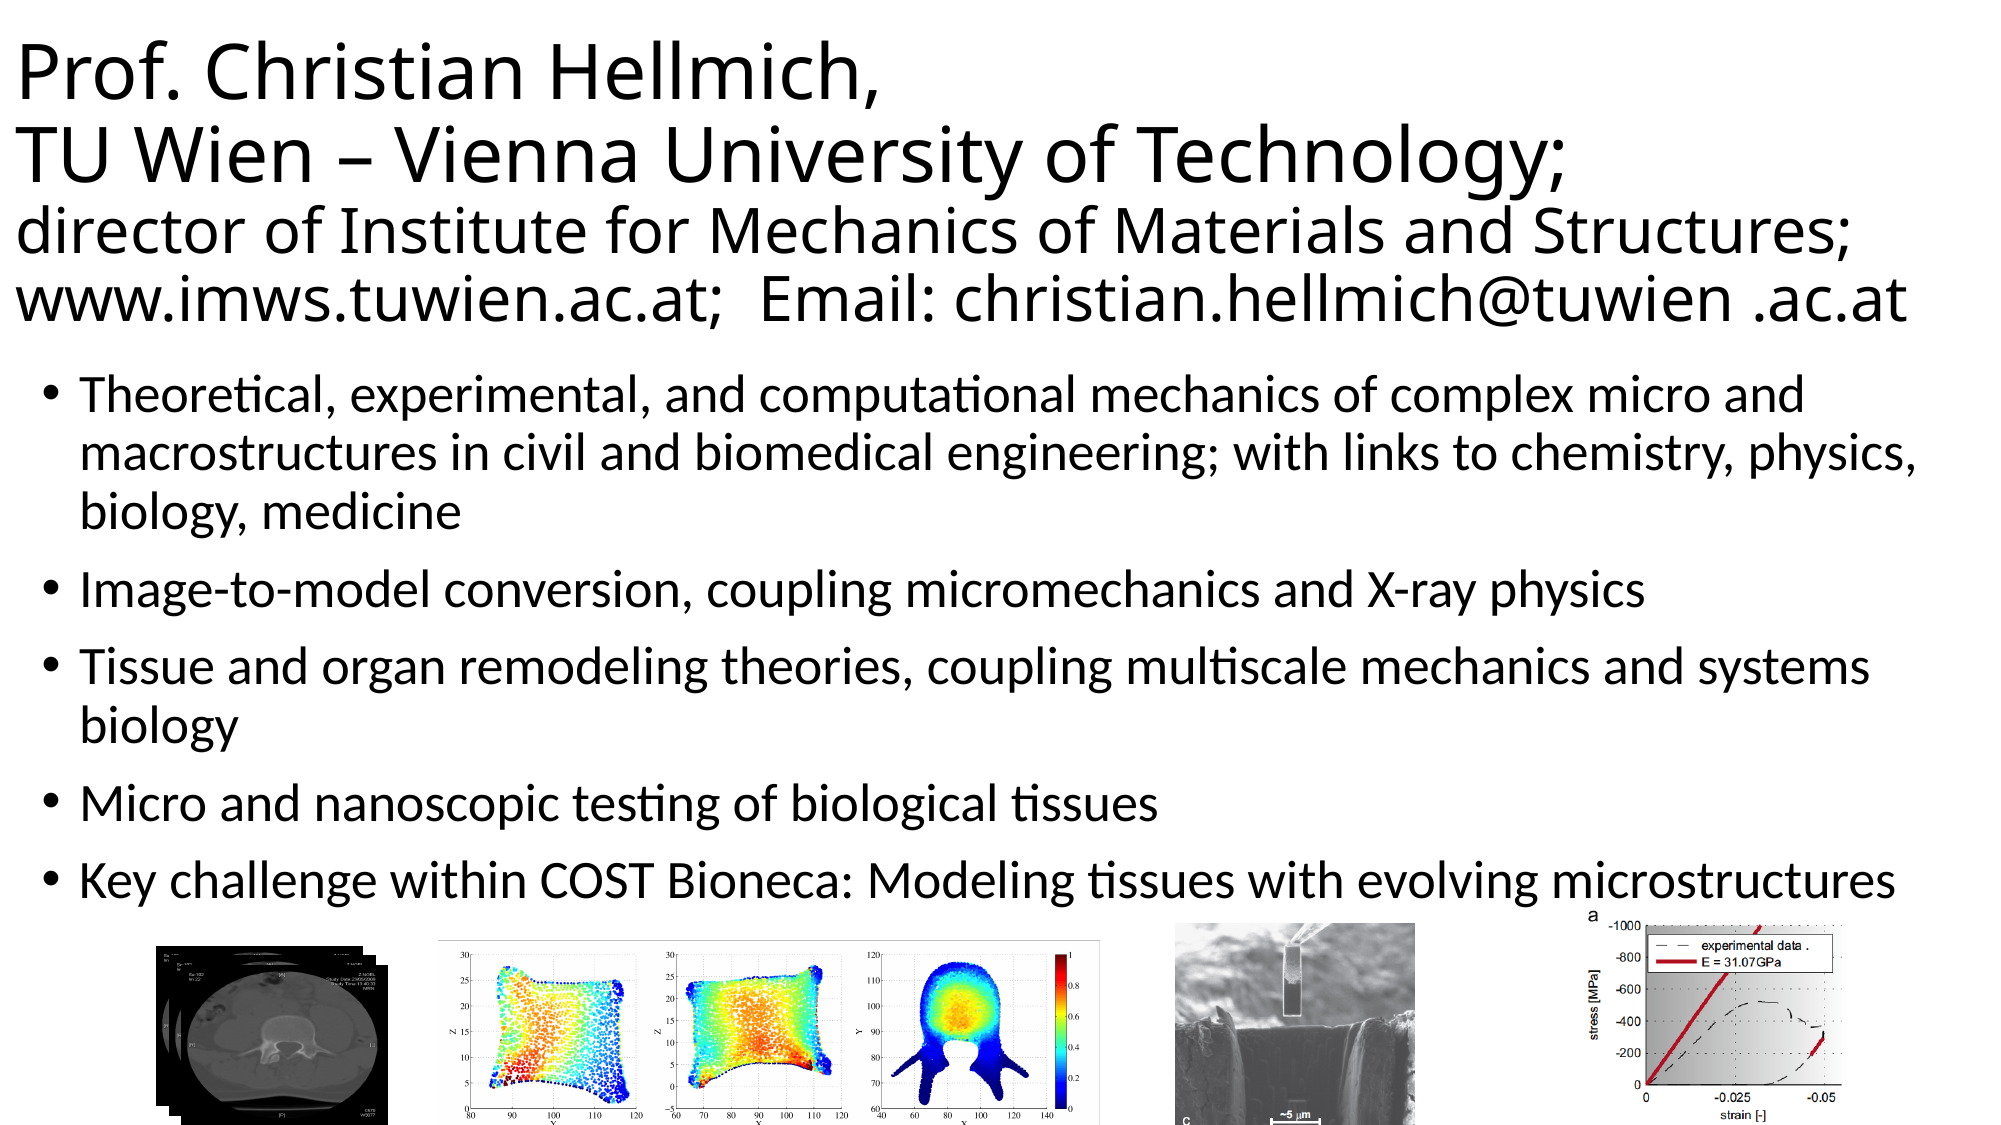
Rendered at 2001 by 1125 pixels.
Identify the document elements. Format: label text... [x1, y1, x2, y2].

picture [438, 940, 1100, 1125]
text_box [156, 945, 388, 1125]
picture [1574, 902, 1856, 1125]
list Theoretical, experimental, and computational mechanics of complex micro and macrostructures in civil and biomedical engineering; with links to chemistry, physics, biology, medicine Image-to-model conversion, coupling micromechanics and X-ray physics Tissue and organ remodeling theories, coupling multiscale mechanics and systems biology Micro and nanoscopic testing of biological tissues Key challenge within COST Bioneca: Modeling tissues with evolving microstructures [26, 358, 1974, 929]
title Prof. Christian Hellmich, TU Wien – Vienna University of Technology; director of Institute for Mechanics of Materials and Structures; www.imws.tuwien.ac.at; Email: christian.hellmich@tuwien .ac.at [0, 23, 2000, 345]
picture [1175, 923, 1415, 1125]
